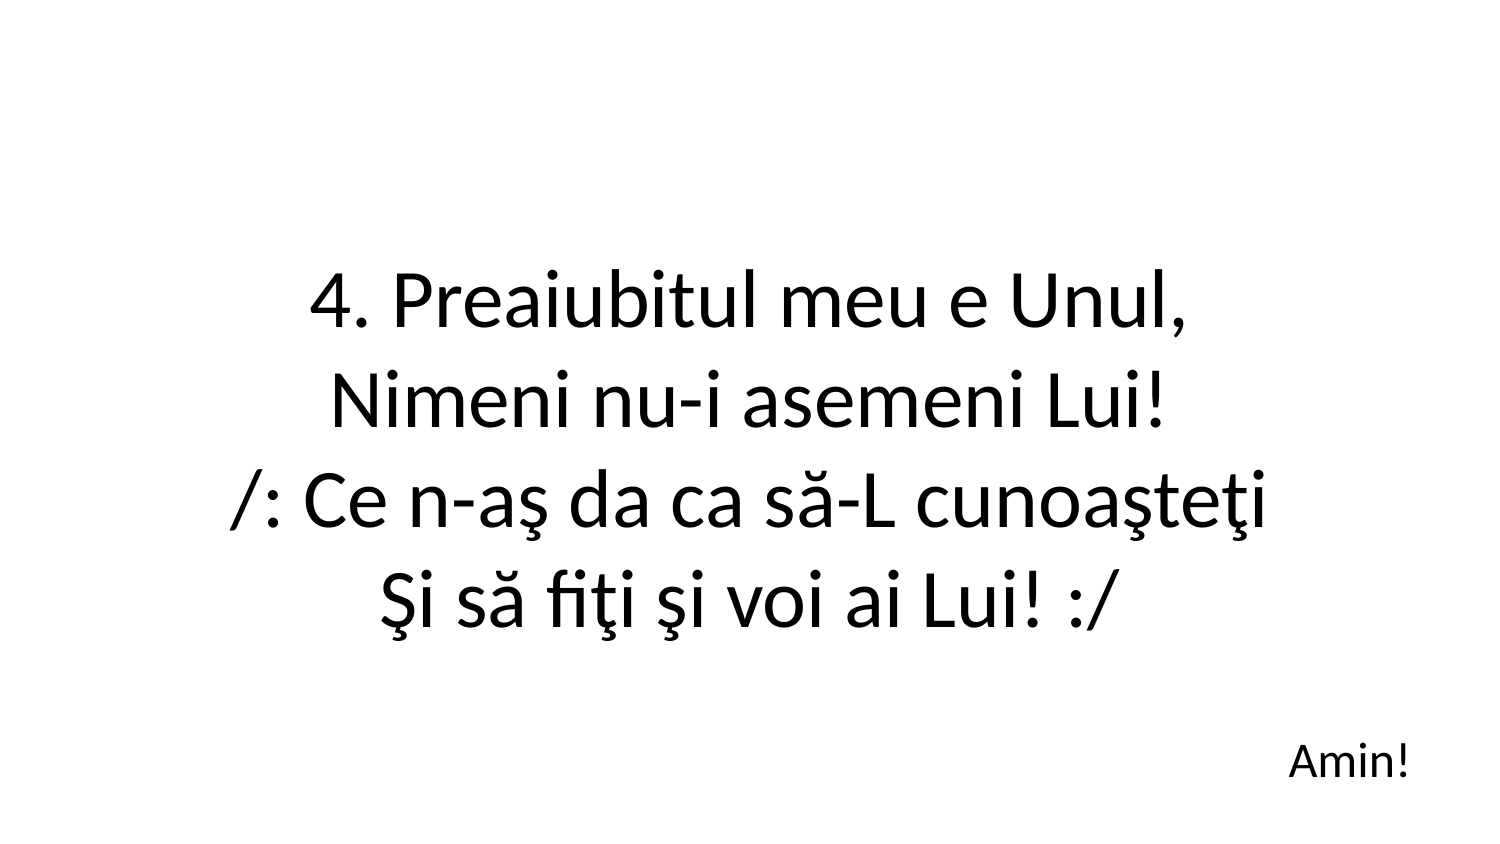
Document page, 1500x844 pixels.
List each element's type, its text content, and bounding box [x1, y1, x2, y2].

text_box Amin! [1273, 674, 1427, 795]
text_box 4. Preaiubitul meu e Unul, Nimeni nu-i asemeni Lui! /: Ce n-aş da ca să-L cunoaşteţi Şi să fiţi şi voi ai Lui! :/ [215, 192, 1285, 652]
